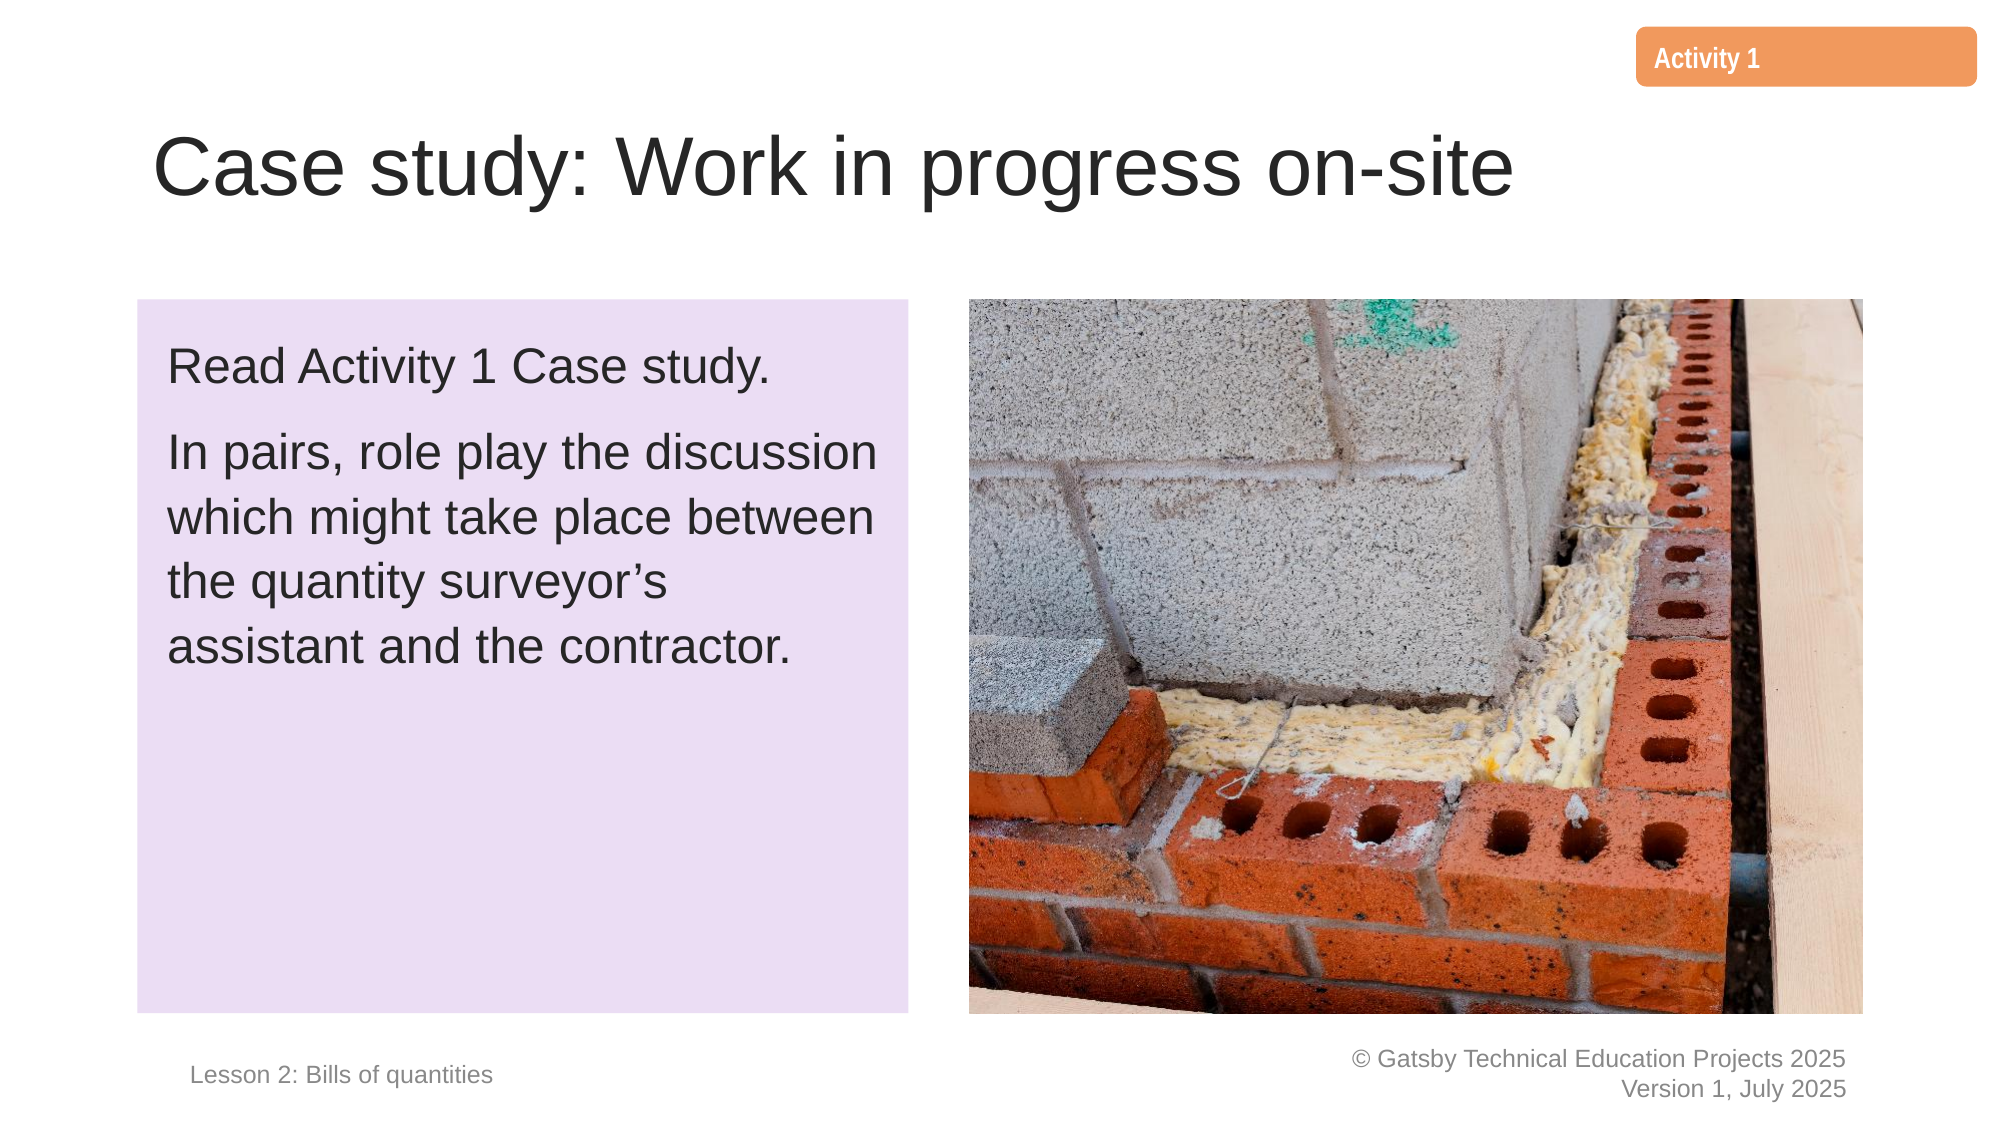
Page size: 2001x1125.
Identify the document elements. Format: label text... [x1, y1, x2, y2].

text_box Activity 1 [1636, 26, 1978, 87]
list Read Activity 1 Case study. In pairs, role play the discussion which might take place between the quantity surveyor’s assistant and the contractor. [137, 299, 909, 1014]
title Case study: Work in progress on-site [137, 59, 1863, 278]
list Lesson 2: Bills of quantities [137, 1042, 829, 1103]
picture [969, 299, 1863, 1014]
